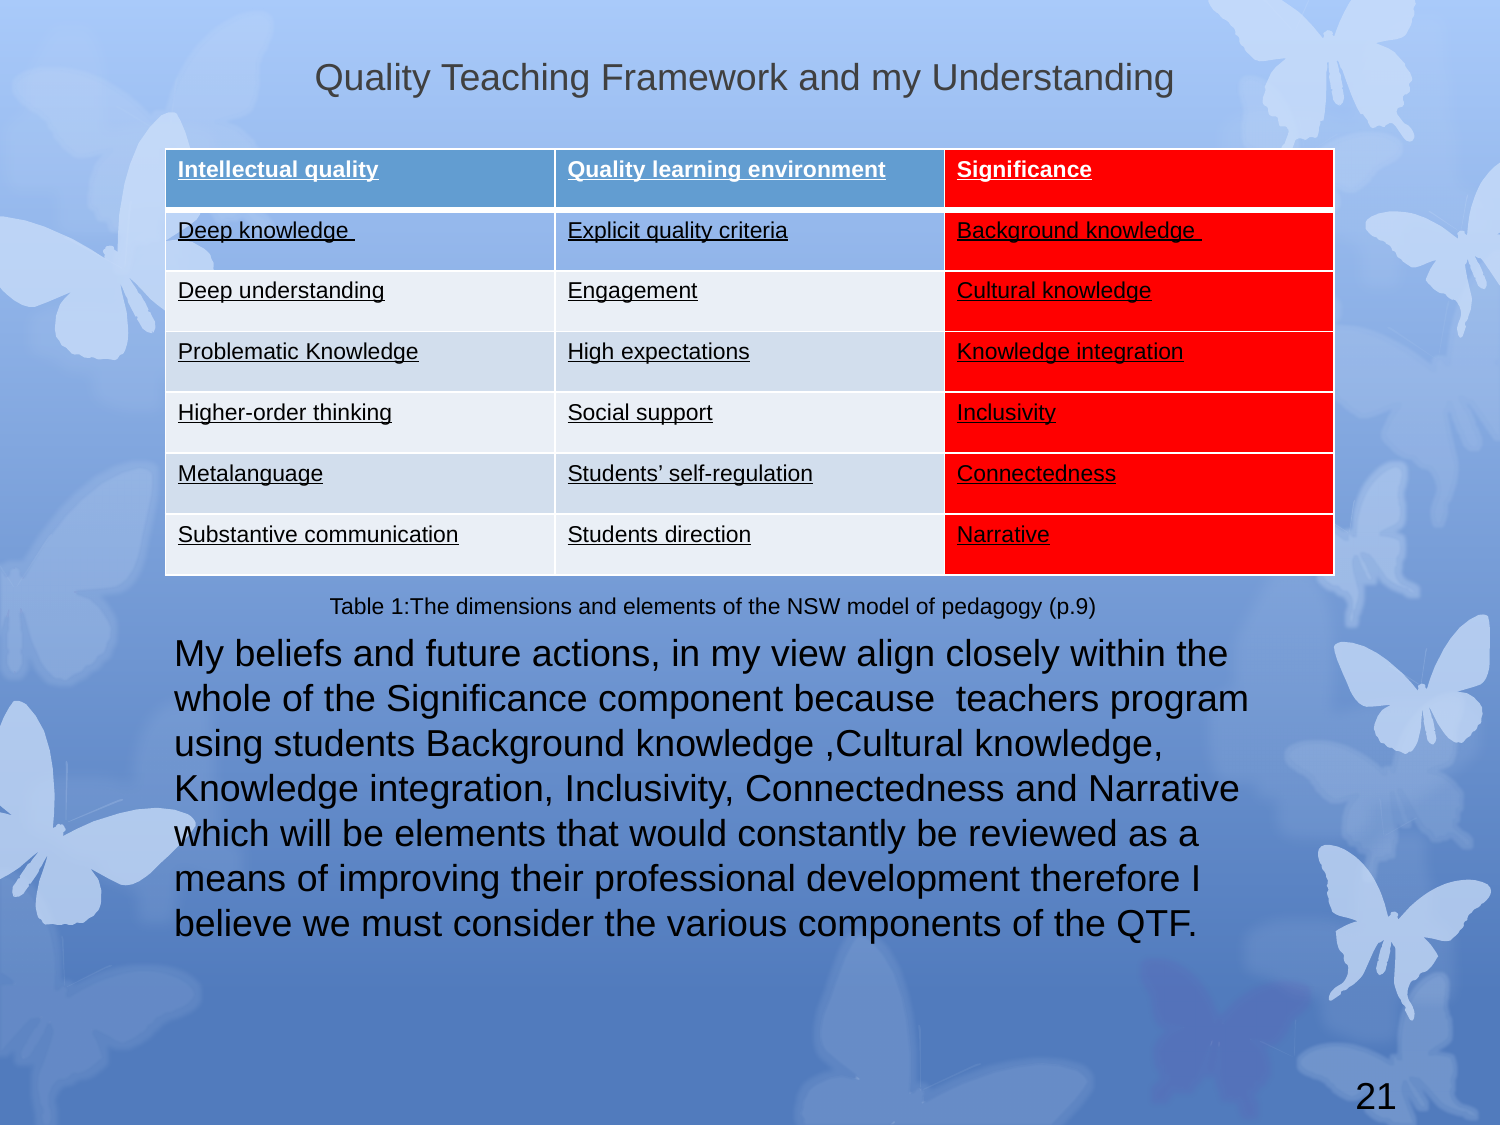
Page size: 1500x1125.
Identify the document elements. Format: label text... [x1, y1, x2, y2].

table_cell Engagement [556, 272, 944, 331]
table_cell Students’ self-regulation [556, 454, 944, 513]
table_cell Deep knowledge [166, 213, 554, 270]
table_cell Deep understanding [166, 272, 554, 331]
text_box Table 1:The dimensions and elements of the NSW model of pedagogy (p.9) [129, 583, 1297, 626]
table_cell Problematic Knowledge [166, 332, 554, 391]
title Quality Teaching Framework and my Understanding [165, 30, 1335, 120]
table_cell Students direction [556, 515, 944, 574]
table_cell Social support [556, 393, 944, 452]
table_header Significance [945, 150, 1333, 207]
table_cell Knowledge integration [945, 332, 1333, 391]
table_cell Connectedness [945, 454, 1333, 513]
table_header Quality learning environment [556, 150, 944, 207]
table_cell Background knowledge [945, 213, 1333, 270]
text_box 21 [1340, 1064, 1430, 1125]
table_cell Higher-order thinking [166, 393, 554, 452]
table_cell Inclusivity [945, 393, 1333, 452]
table_header Intellectual quality [166, 150, 554, 207]
table_cell Metalanguage [166, 454, 554, 513]
table_cell Narrative [945, 515, 1333, 574]
table_cell High expectations [556, 332, 944, 391]
text_box My beliefs and future actions, in my view align closely within the whole of the Significance component because teachers program using students Background knowledge ,Cultural knowledge, Knowledge integration, Inclusivity, Connectedness and Narrative which will be elements that would constantly be reviewed as a means of improving their professional development therefore I believe we must consider the various components of the QTF. [159, 621, 1326, 997]
table_cell Substantive communication [166, 515, 554, 574]
table_cell Explicit quality criteria [556, 213, 944, 270]
table_cell Cultural knowledge [945, 272, 1333, 331]
